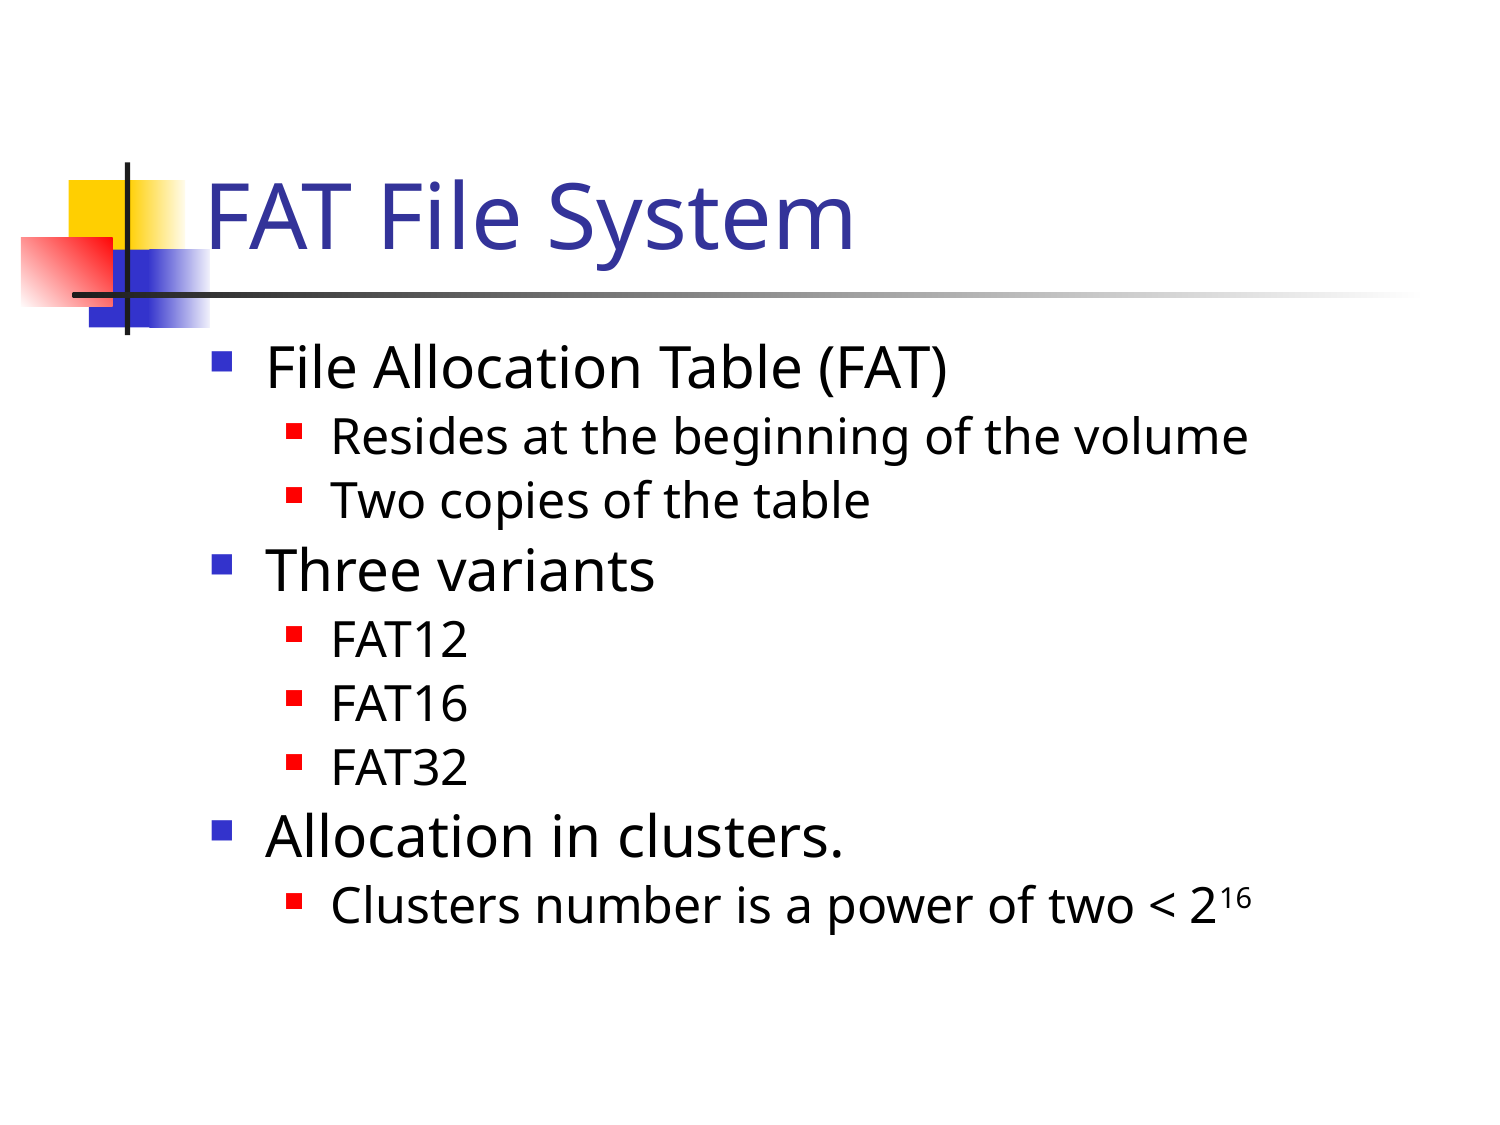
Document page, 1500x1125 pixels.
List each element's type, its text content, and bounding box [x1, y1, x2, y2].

list File Allocation Table (FAT) Resides at the beginning of the volume Two copies of the table Three variants FAT12 FAT16 FAT32 Allocation in clusters. Clusters number is a power of two < 216 [193, 330, 1470, 1007]
title FAT File System [188, 34, 1468, 276]
